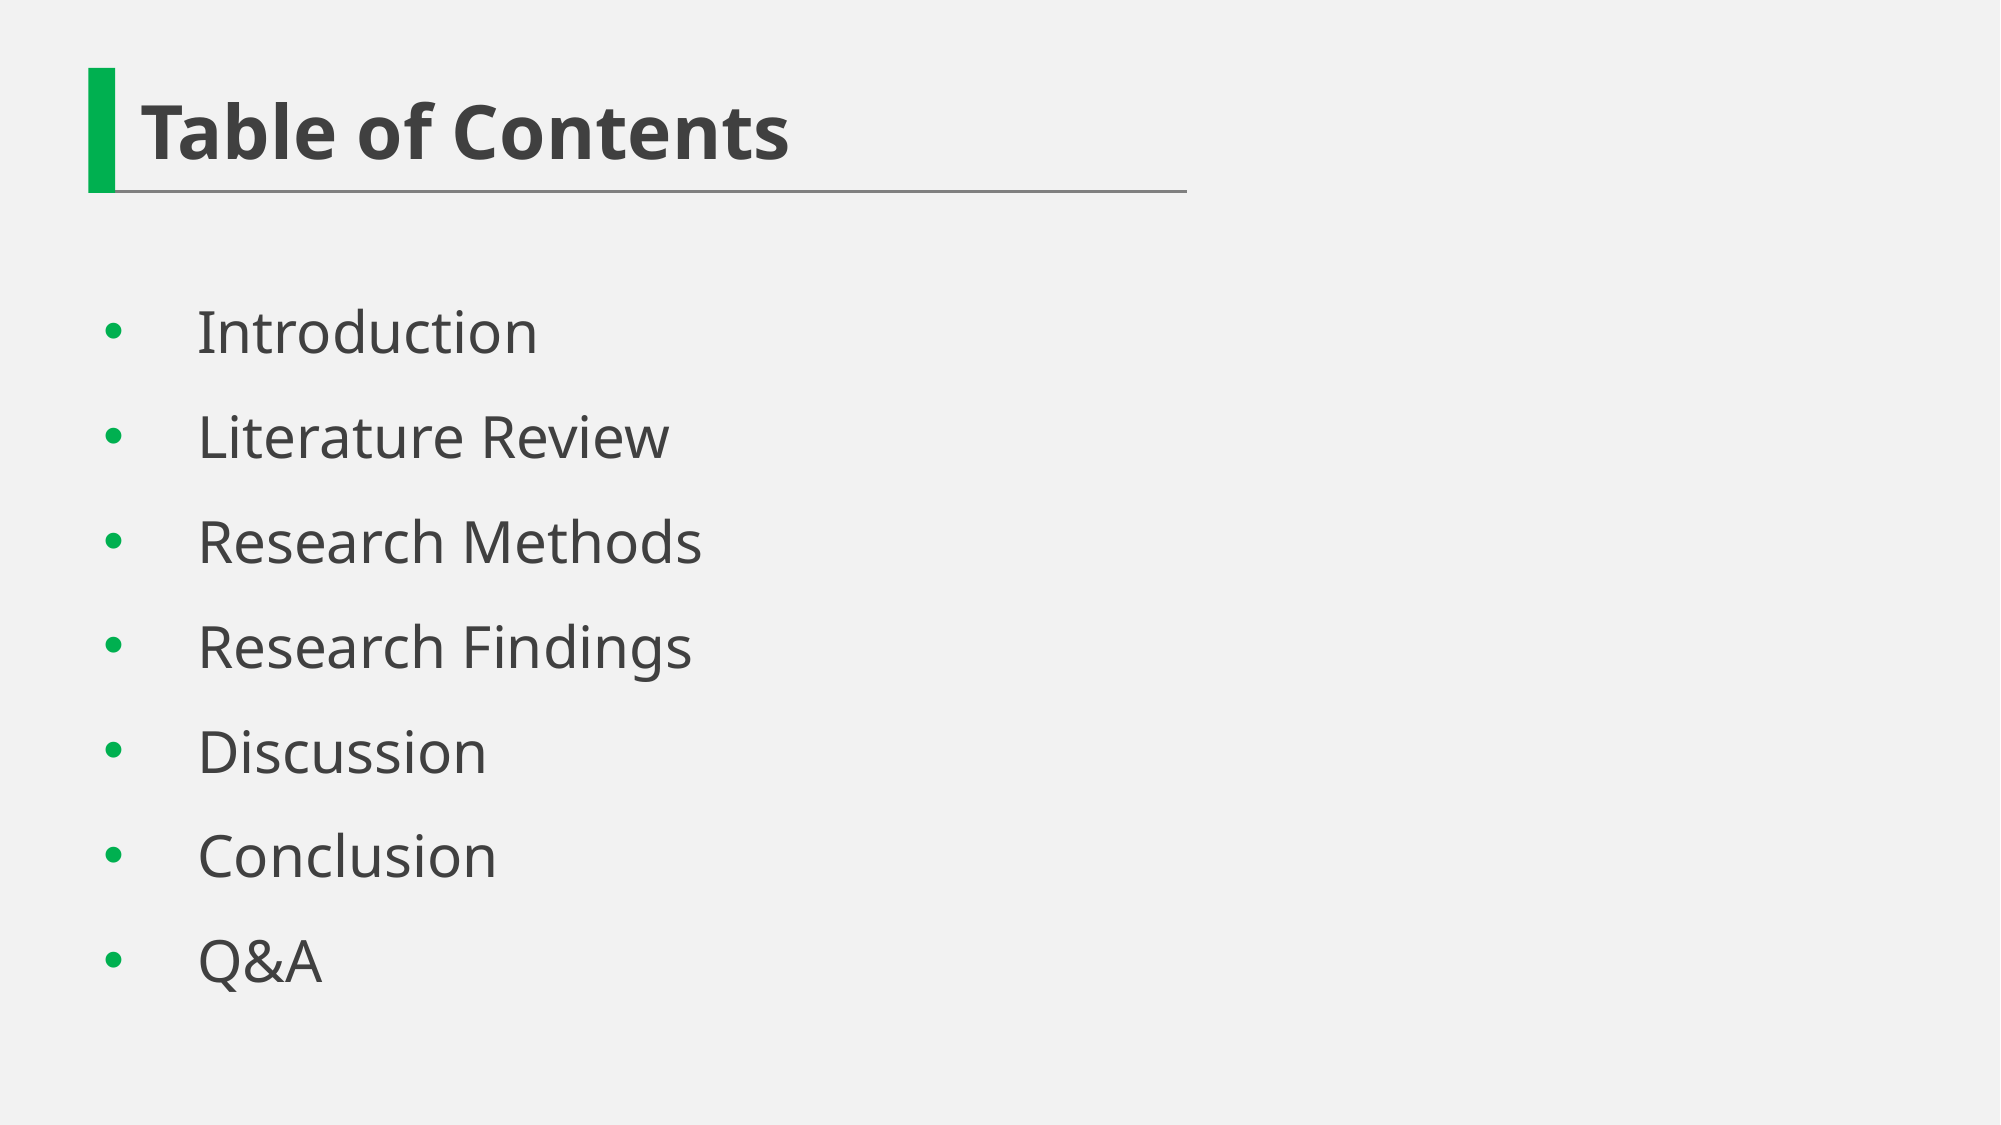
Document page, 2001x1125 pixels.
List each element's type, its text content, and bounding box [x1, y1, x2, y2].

text_box Table of Contents [125, 72, 936, 191]
text_box [87, 67, 116, 194]
text_box Introduction Literature Review Research Methods Research Findings Discussion Conclusion Q&A [88, 197, 1153, 1058]
text_box Table of Contents [125, 192, 936, 197]
